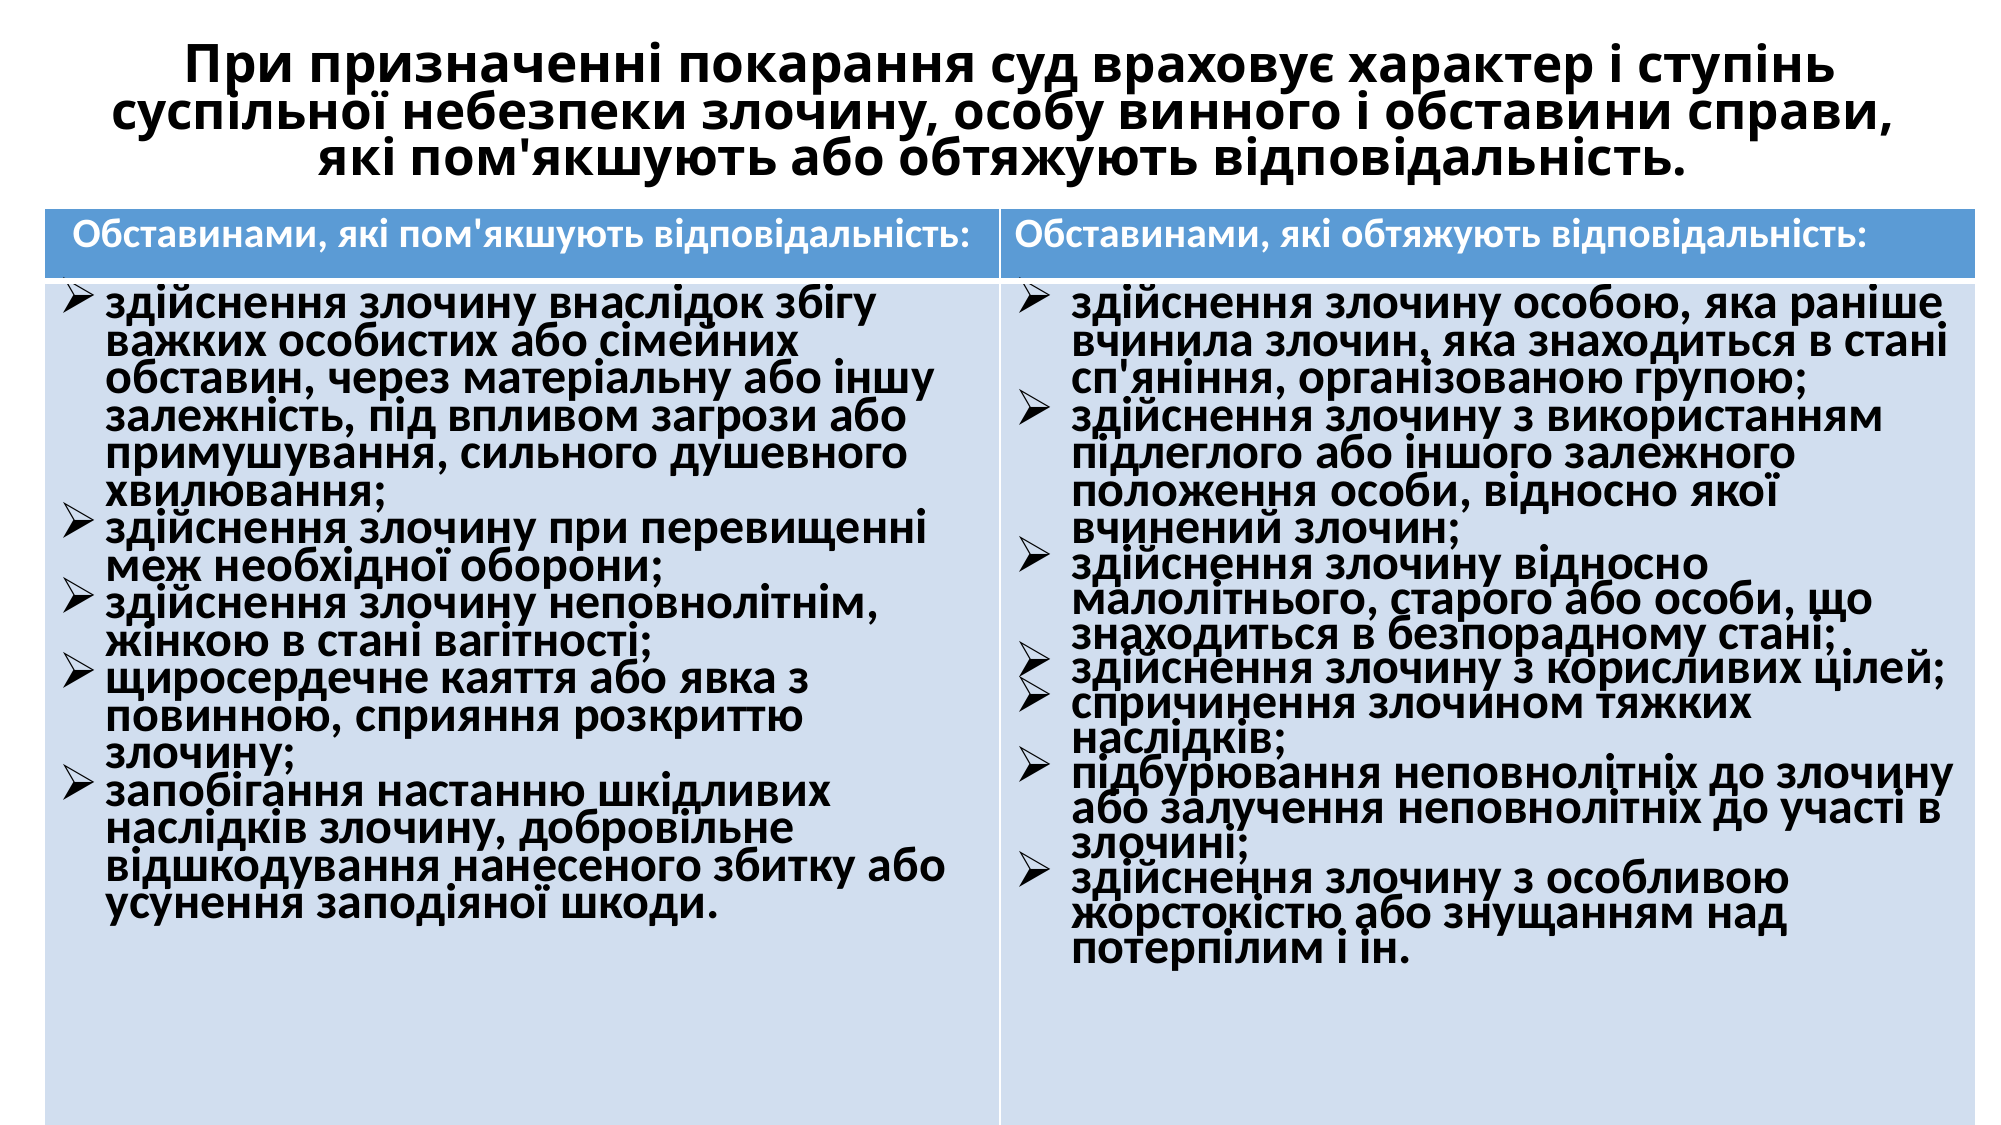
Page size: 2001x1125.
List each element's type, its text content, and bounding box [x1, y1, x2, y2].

title При призначенні покарання суд враховує характер і ступінь суспільної небезпеки злочину, особу винного і обставини справи, які пом'якшують або обтяжують відповідальність. [43, 20, 1976, 207]
table_cell здійснення злочину особою, яка раніше вчинила злочин, яка знаходиться в стані сп'яніння, організованою групою; здійснення злочину з використанням підлеглого або іншого залежного положення особи, відносно якої вчинений злочин; здійснення злочину відносно малолітнього, старого або особи, що знаходиться в безпорадному стані; здійснення злочину з корисливих цілей; спричинення злочином тяжких наслідків; підбурювання неповнолітніх до злочину або залучення неповнолітніх до участі в злочині; здійснення злочину з особливою жорстокістю або знущанням над потерпілим і ін. [1001, 284, 1975, 1125]
table_header Обставинами, які обтяжують відповідальність: [1001, 209, 1975, 278]
table_cell здійснення злочину внаслідок збігу важких особистих або сімейних обставин, через матеріальну або іншу залежність, під впливом загрози або примушування, сильного душевного хвилювання; здійснення злочину при перевищенні меж необхідної оборони; здійснення злочину неповнолітнім, жінкою в стані вагітності; щиросердечне каяття або явка з повинною, сприяння розкриттю злочину; запобігання настанню шкідливих наслідків злочину, добровільне відшкодування нанесеного збитку або усунення заподіяної шкоди. [45, 284, 999, 1125]
table_header Обставинами, які пом'якшують відповідальність: [45, 209, 999, 278]
